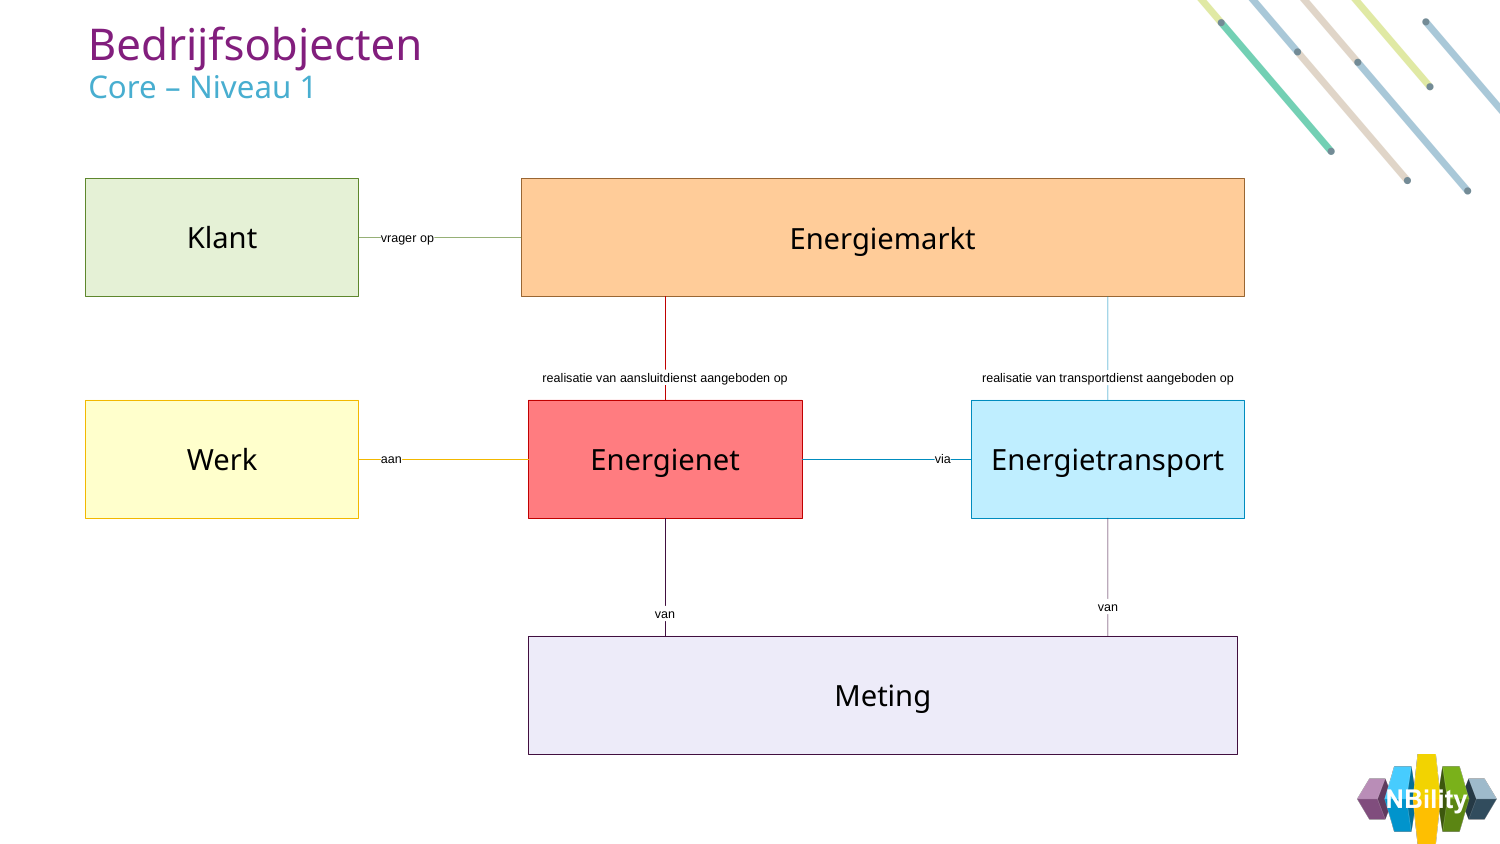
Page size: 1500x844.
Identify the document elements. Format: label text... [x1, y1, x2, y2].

text_box Meting [528, 635, 1238, 755]
text_box realisatie van transportdienst aangeboden op [971, 370, 1107, 386]
text_box realisatie van aansluitdienst aangeboden op [666, 369, 802, 385]
text_box van [666, 605, 802, 622]
text_box [0, 0, 1500, 844]
text_box Energiemarkt [521, 178, 1245, 297]
text_box Bedrijfsobjecten [87, 25, 1500, 85]
picture [1357, 754, 1499, 844]
text_box aan [380, 451, 403, 458]
text_box van [971, 598, 1107, 615]
text_box realisatie van transportdienst aangeboden op [1108, 370, 1245, 386]
text_box Klant [85, 178, 359, 297]
text_box realisatie van aansluitdienst aangeboden op [528, 369, 665, 385]
text_box van [528, 605, 665, 622]
text_box vrager op [380, 229, 435, 237]
text_box Energietransport [971, 399, 1245, 518]
text_box van [1108, 598, 1245, 615]
text_box via [934, 459, 951, 467]
text_box Werk [85, 399, 359, 518]
text_box Core – Niveau 1 [88, 59, 1252, 93]
text_box via [934, 451, 951, 458]
text_box vrager op [380, 238, 435, 245]
text_box Energienet [528, 399, 802, 518]
text_box aan [380, 459, 403, 467]
